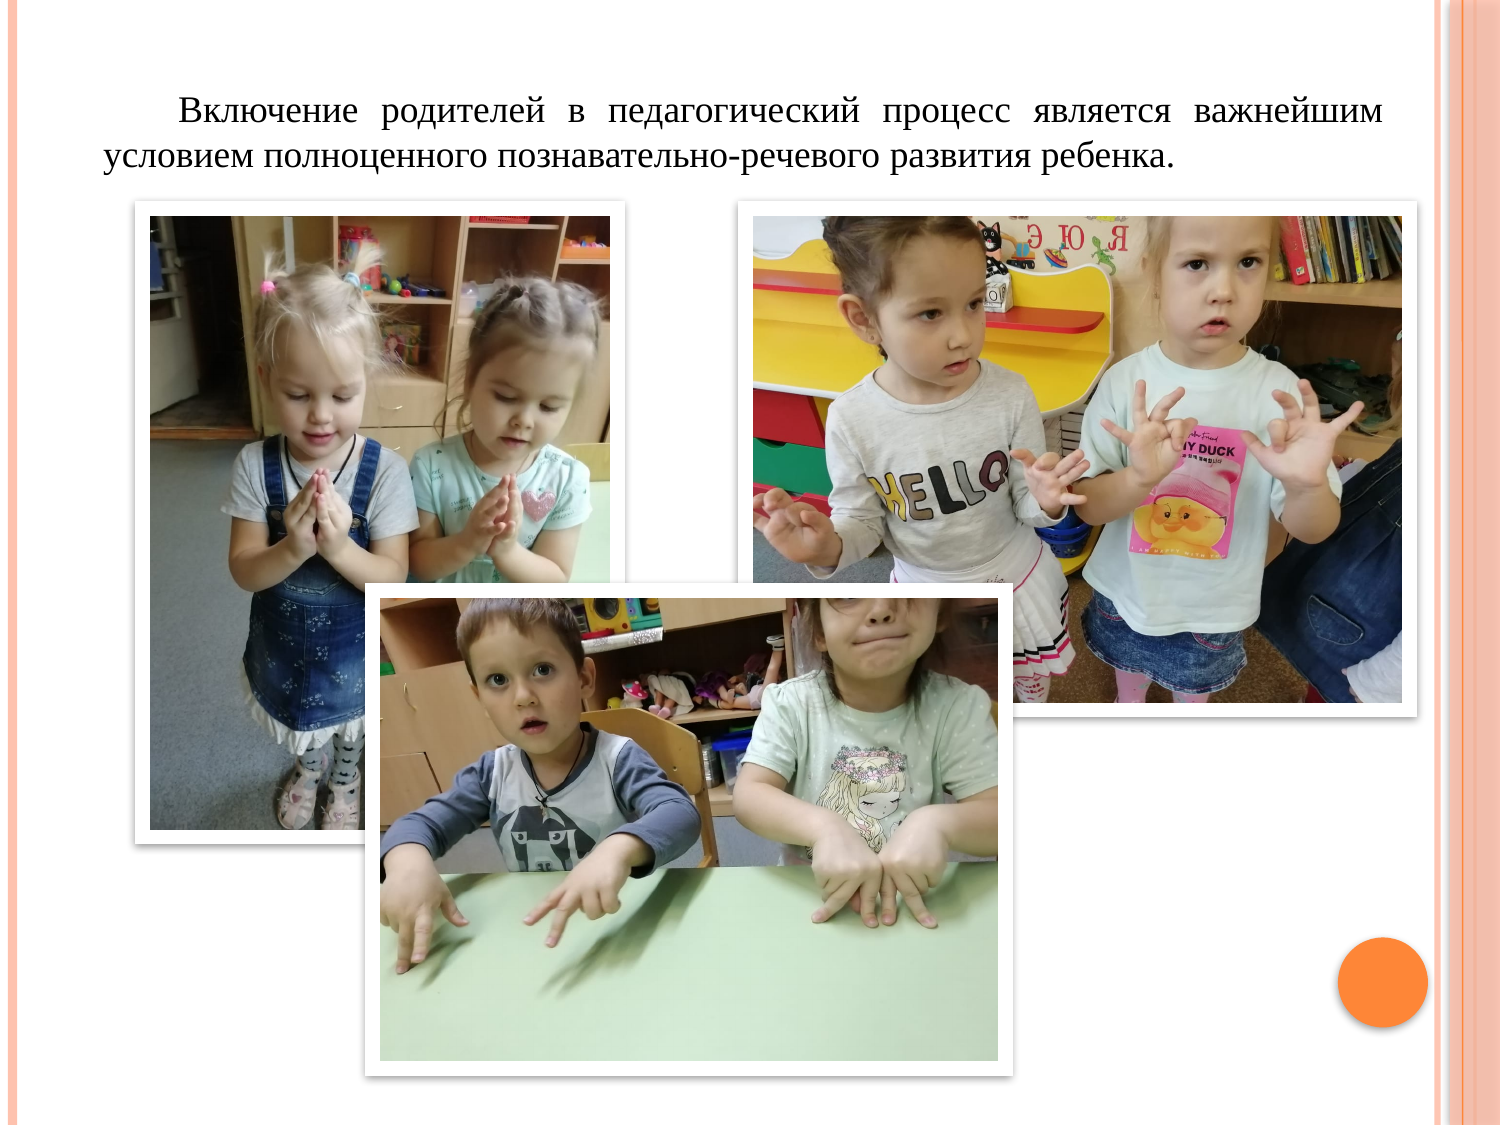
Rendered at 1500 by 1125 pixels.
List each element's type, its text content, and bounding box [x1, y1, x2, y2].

picture [149, 214, 1403, 1062]
text_box Включение родителей в педагогический процесс является важнейшим условием полноценного познавательно-речевого развития ребенка. [88, 78, 1400, 183]
